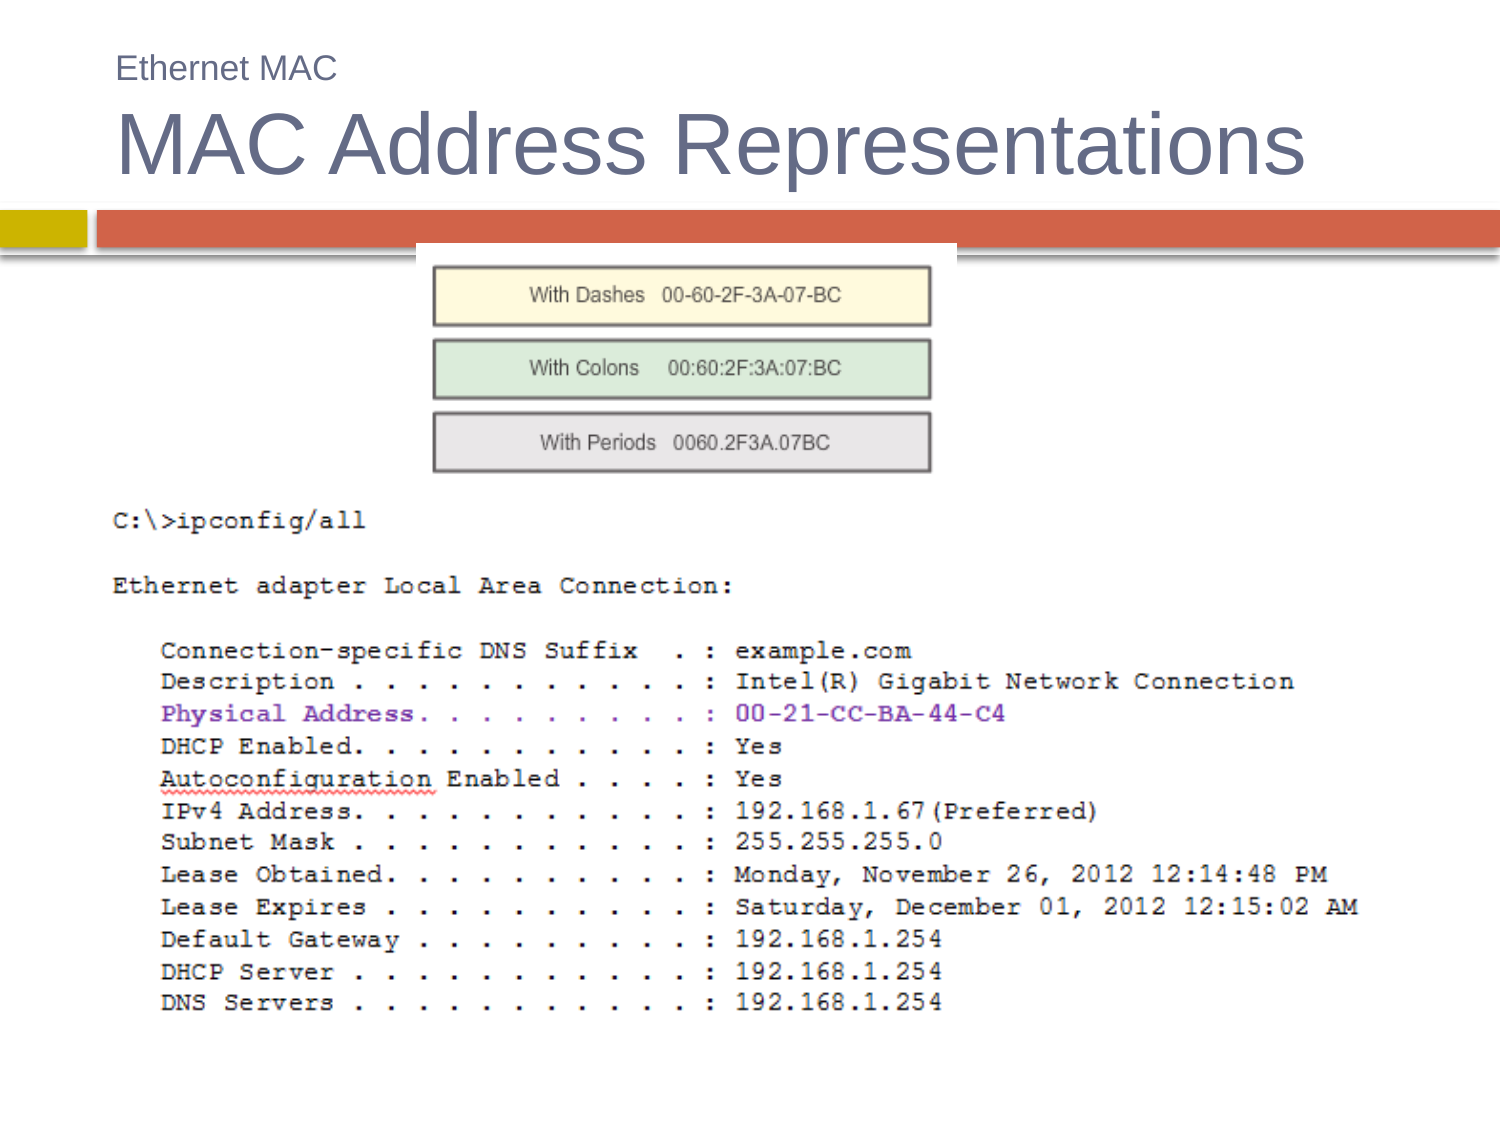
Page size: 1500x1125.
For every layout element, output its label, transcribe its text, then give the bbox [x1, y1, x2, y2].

picture [100, 496, 1370, 1043]
picture [416, 242, 957, 491]
title Ethernet MAC MAC Address Representations [100, 37, 1438, 200]
